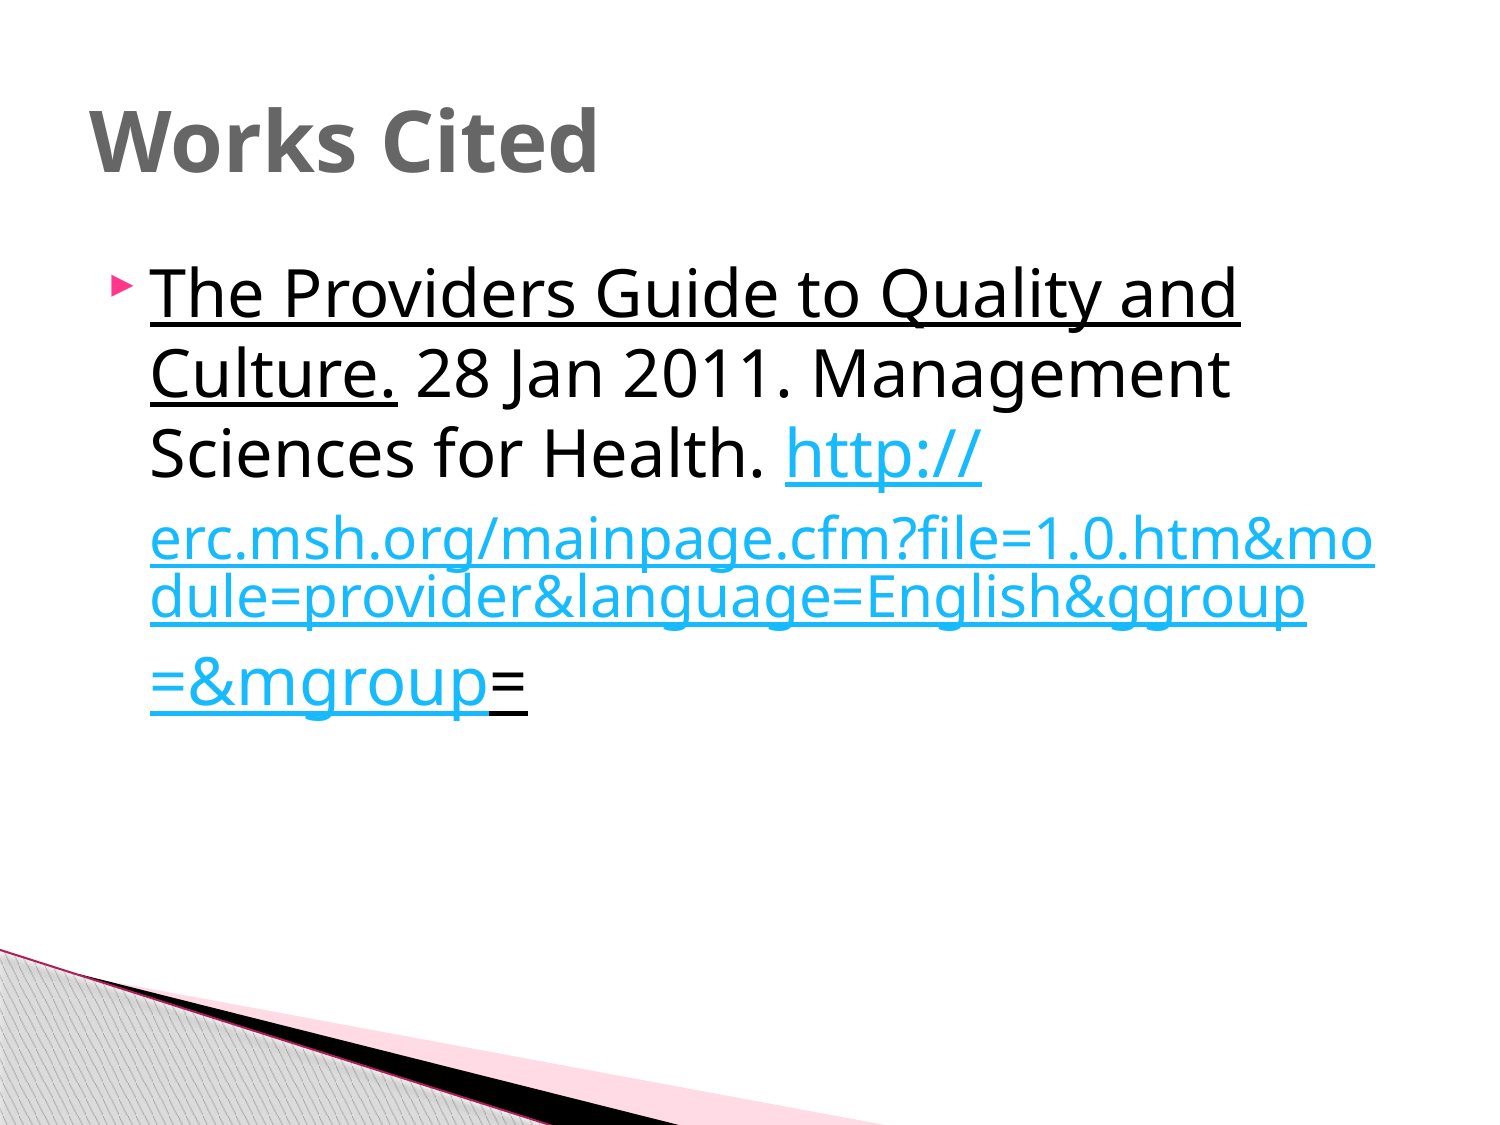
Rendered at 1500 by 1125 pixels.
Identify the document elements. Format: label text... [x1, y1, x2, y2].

list The Providers Guide to Quality and Culture. 28 Jan 2011. Management Sciences for Health. http://erc.msh.org/mainpage.cfm?file=1.0.htm&module=provider&language=English&ggroup=&mgroup= [75, 243, 1425, 986]
title Works Cited [75, 45, 1425, 233]
